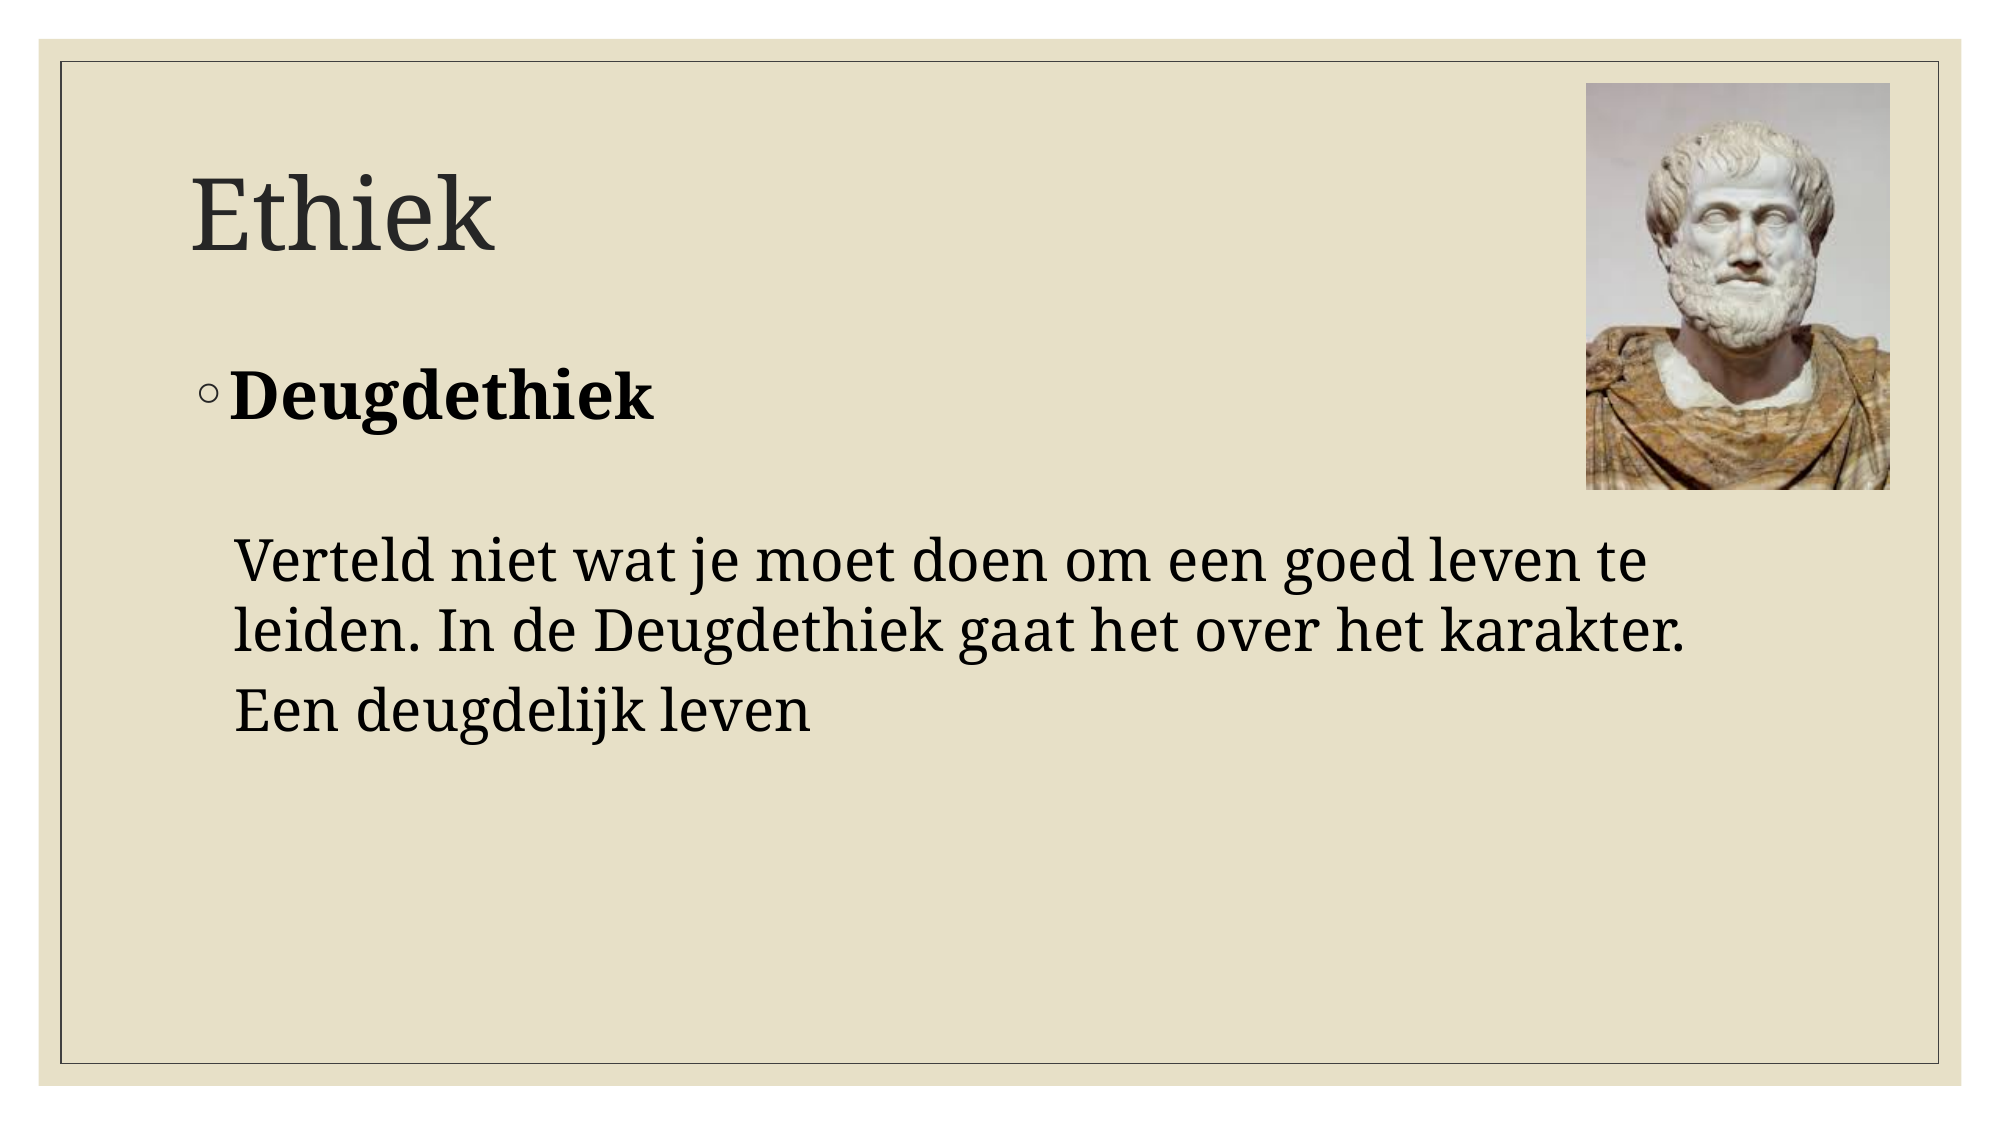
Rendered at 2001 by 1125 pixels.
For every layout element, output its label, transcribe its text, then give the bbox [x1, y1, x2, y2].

title Ethiek [174, 105, 1580, 331]
picture [1586, 83, 1890, 490]
list Deugdethiek Verteld niet wat je moet doen om een goed leven te leiden. In de Deugdethiek gaat het over het karakter. Een deugdelijk leven [174, 345, 1825, 990]
